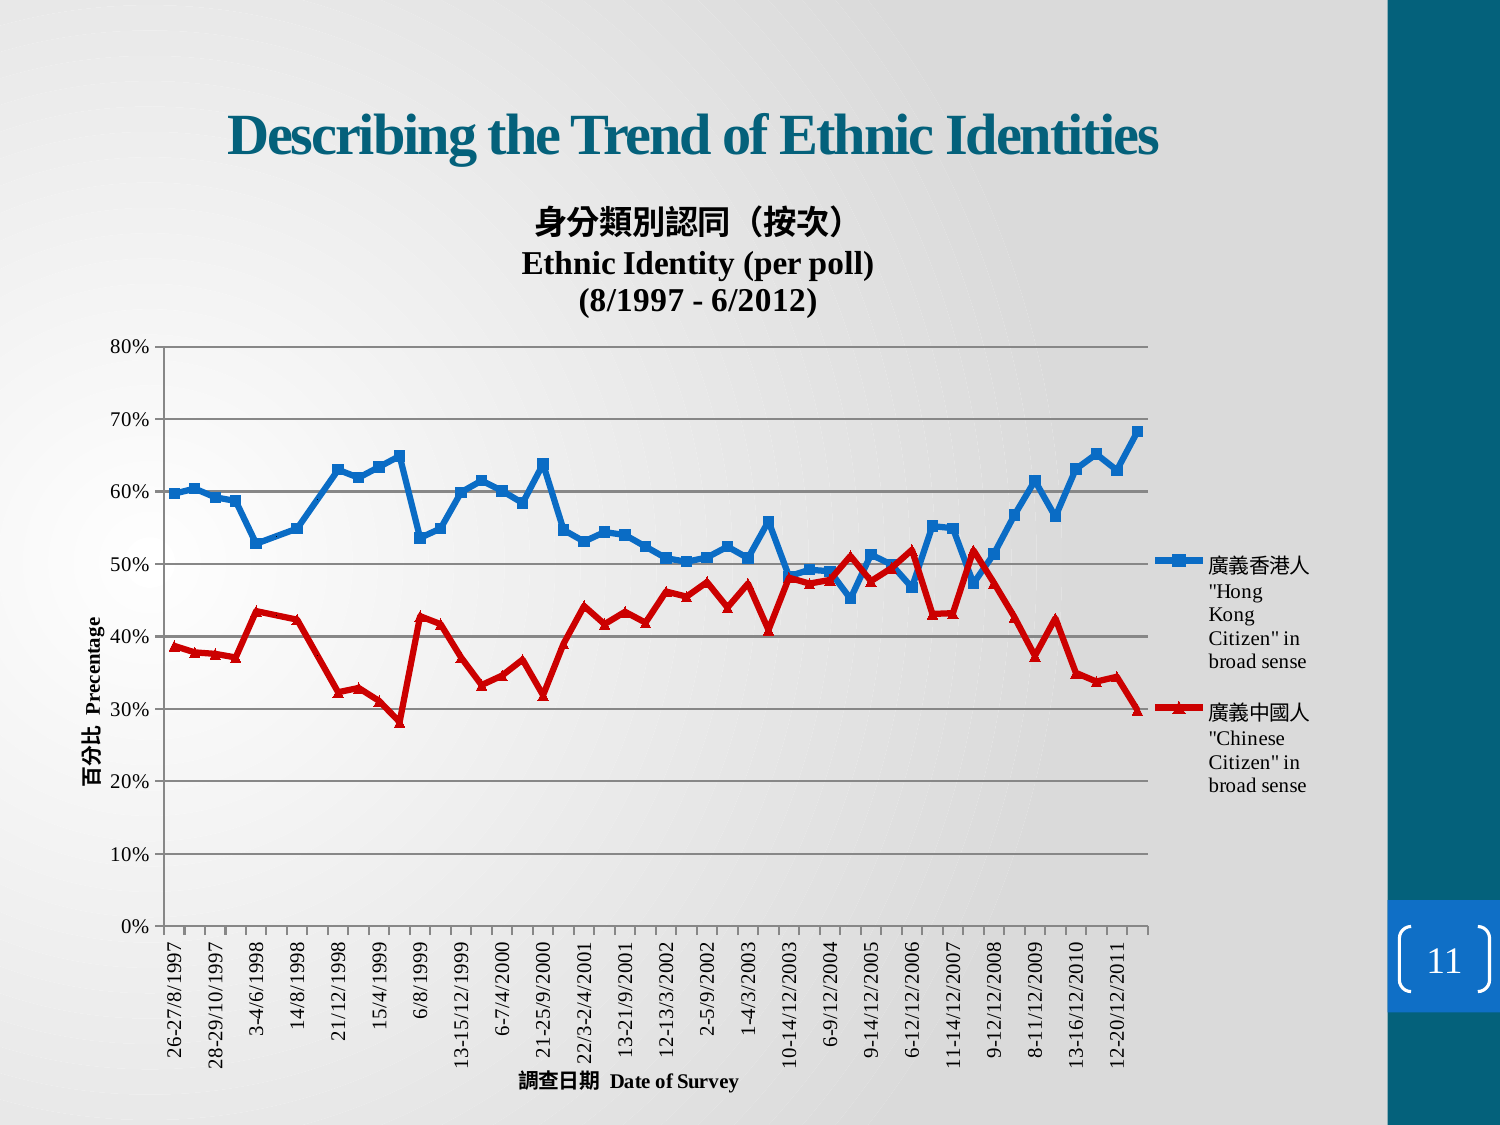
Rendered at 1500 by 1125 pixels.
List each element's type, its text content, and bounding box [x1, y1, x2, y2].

title Describing the Trend of Ethnic Identities [75, 66, 1325, 180]
slide_number 11 [1397, 924, 1492, 994]
chart [69, 186, 1326, 1102]
